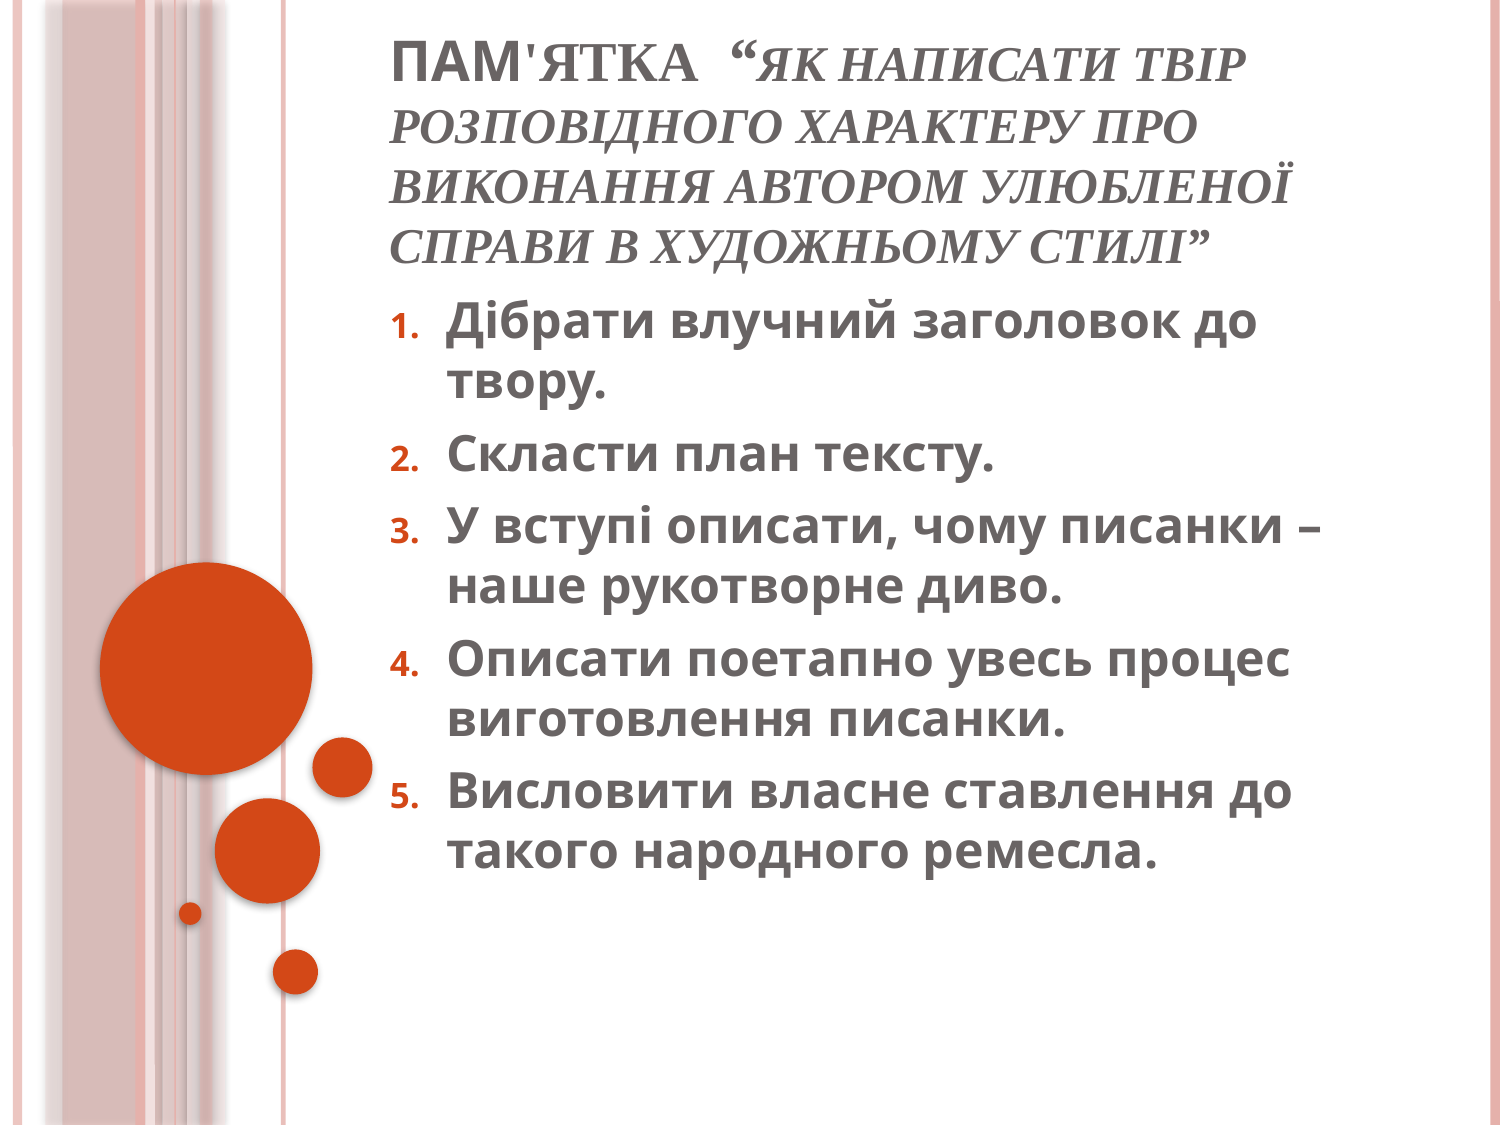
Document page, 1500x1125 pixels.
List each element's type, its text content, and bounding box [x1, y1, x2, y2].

subtitle Дібрати влучний заголовок до твору. Скласти план тексту. У вступі описати, чому писанки – наше рукотворне диво. Описати поетапно увесь процес виготовлення писанки. Висловити власне ставлення до такого народного ремесла. [375, 281, 1388, 1046]
title Пам'ятка “Як написати твір розповідного характеру про виконання автором улюбленої справи в художньому стилі” [375, 0, 1348, 281]
